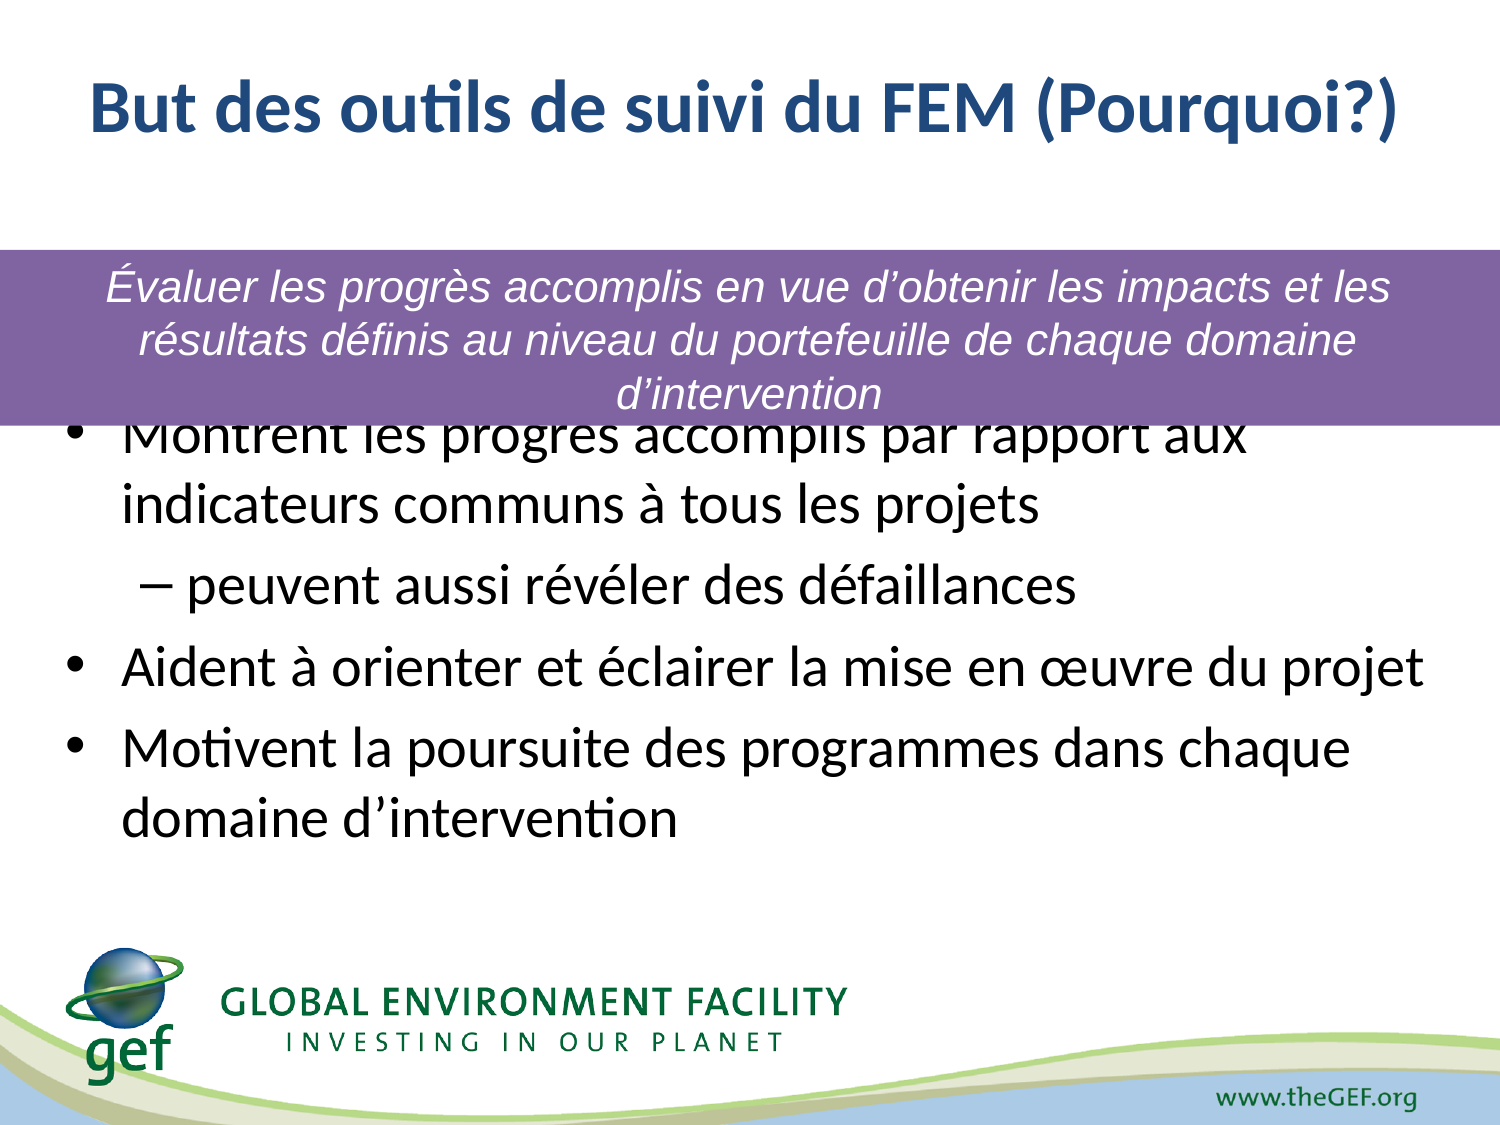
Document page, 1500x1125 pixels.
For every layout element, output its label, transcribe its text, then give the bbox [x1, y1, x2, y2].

text_box Évaluer les progrès accomplis en vue d’obtenir les impacts et les résultats définis au niveau du portefeuille de chaque domaine d’intervention [0, 249, 1500, 426]
picture [0, 920, 1500, 1125]
list Montrent les progrès accomplis par rapport aux indicateurs communs à tous les projets peuvent aussi révéler des défaillances Aident à orienter et éclairer la mise en œuvre du projet Motivent la poursuite des programmes dans chaque domaine d’intervention [49, 426, 1451, 951]
text_box But des outils de suivi du FEM (Pourquoi?) [74, 50, 1438, 270]
